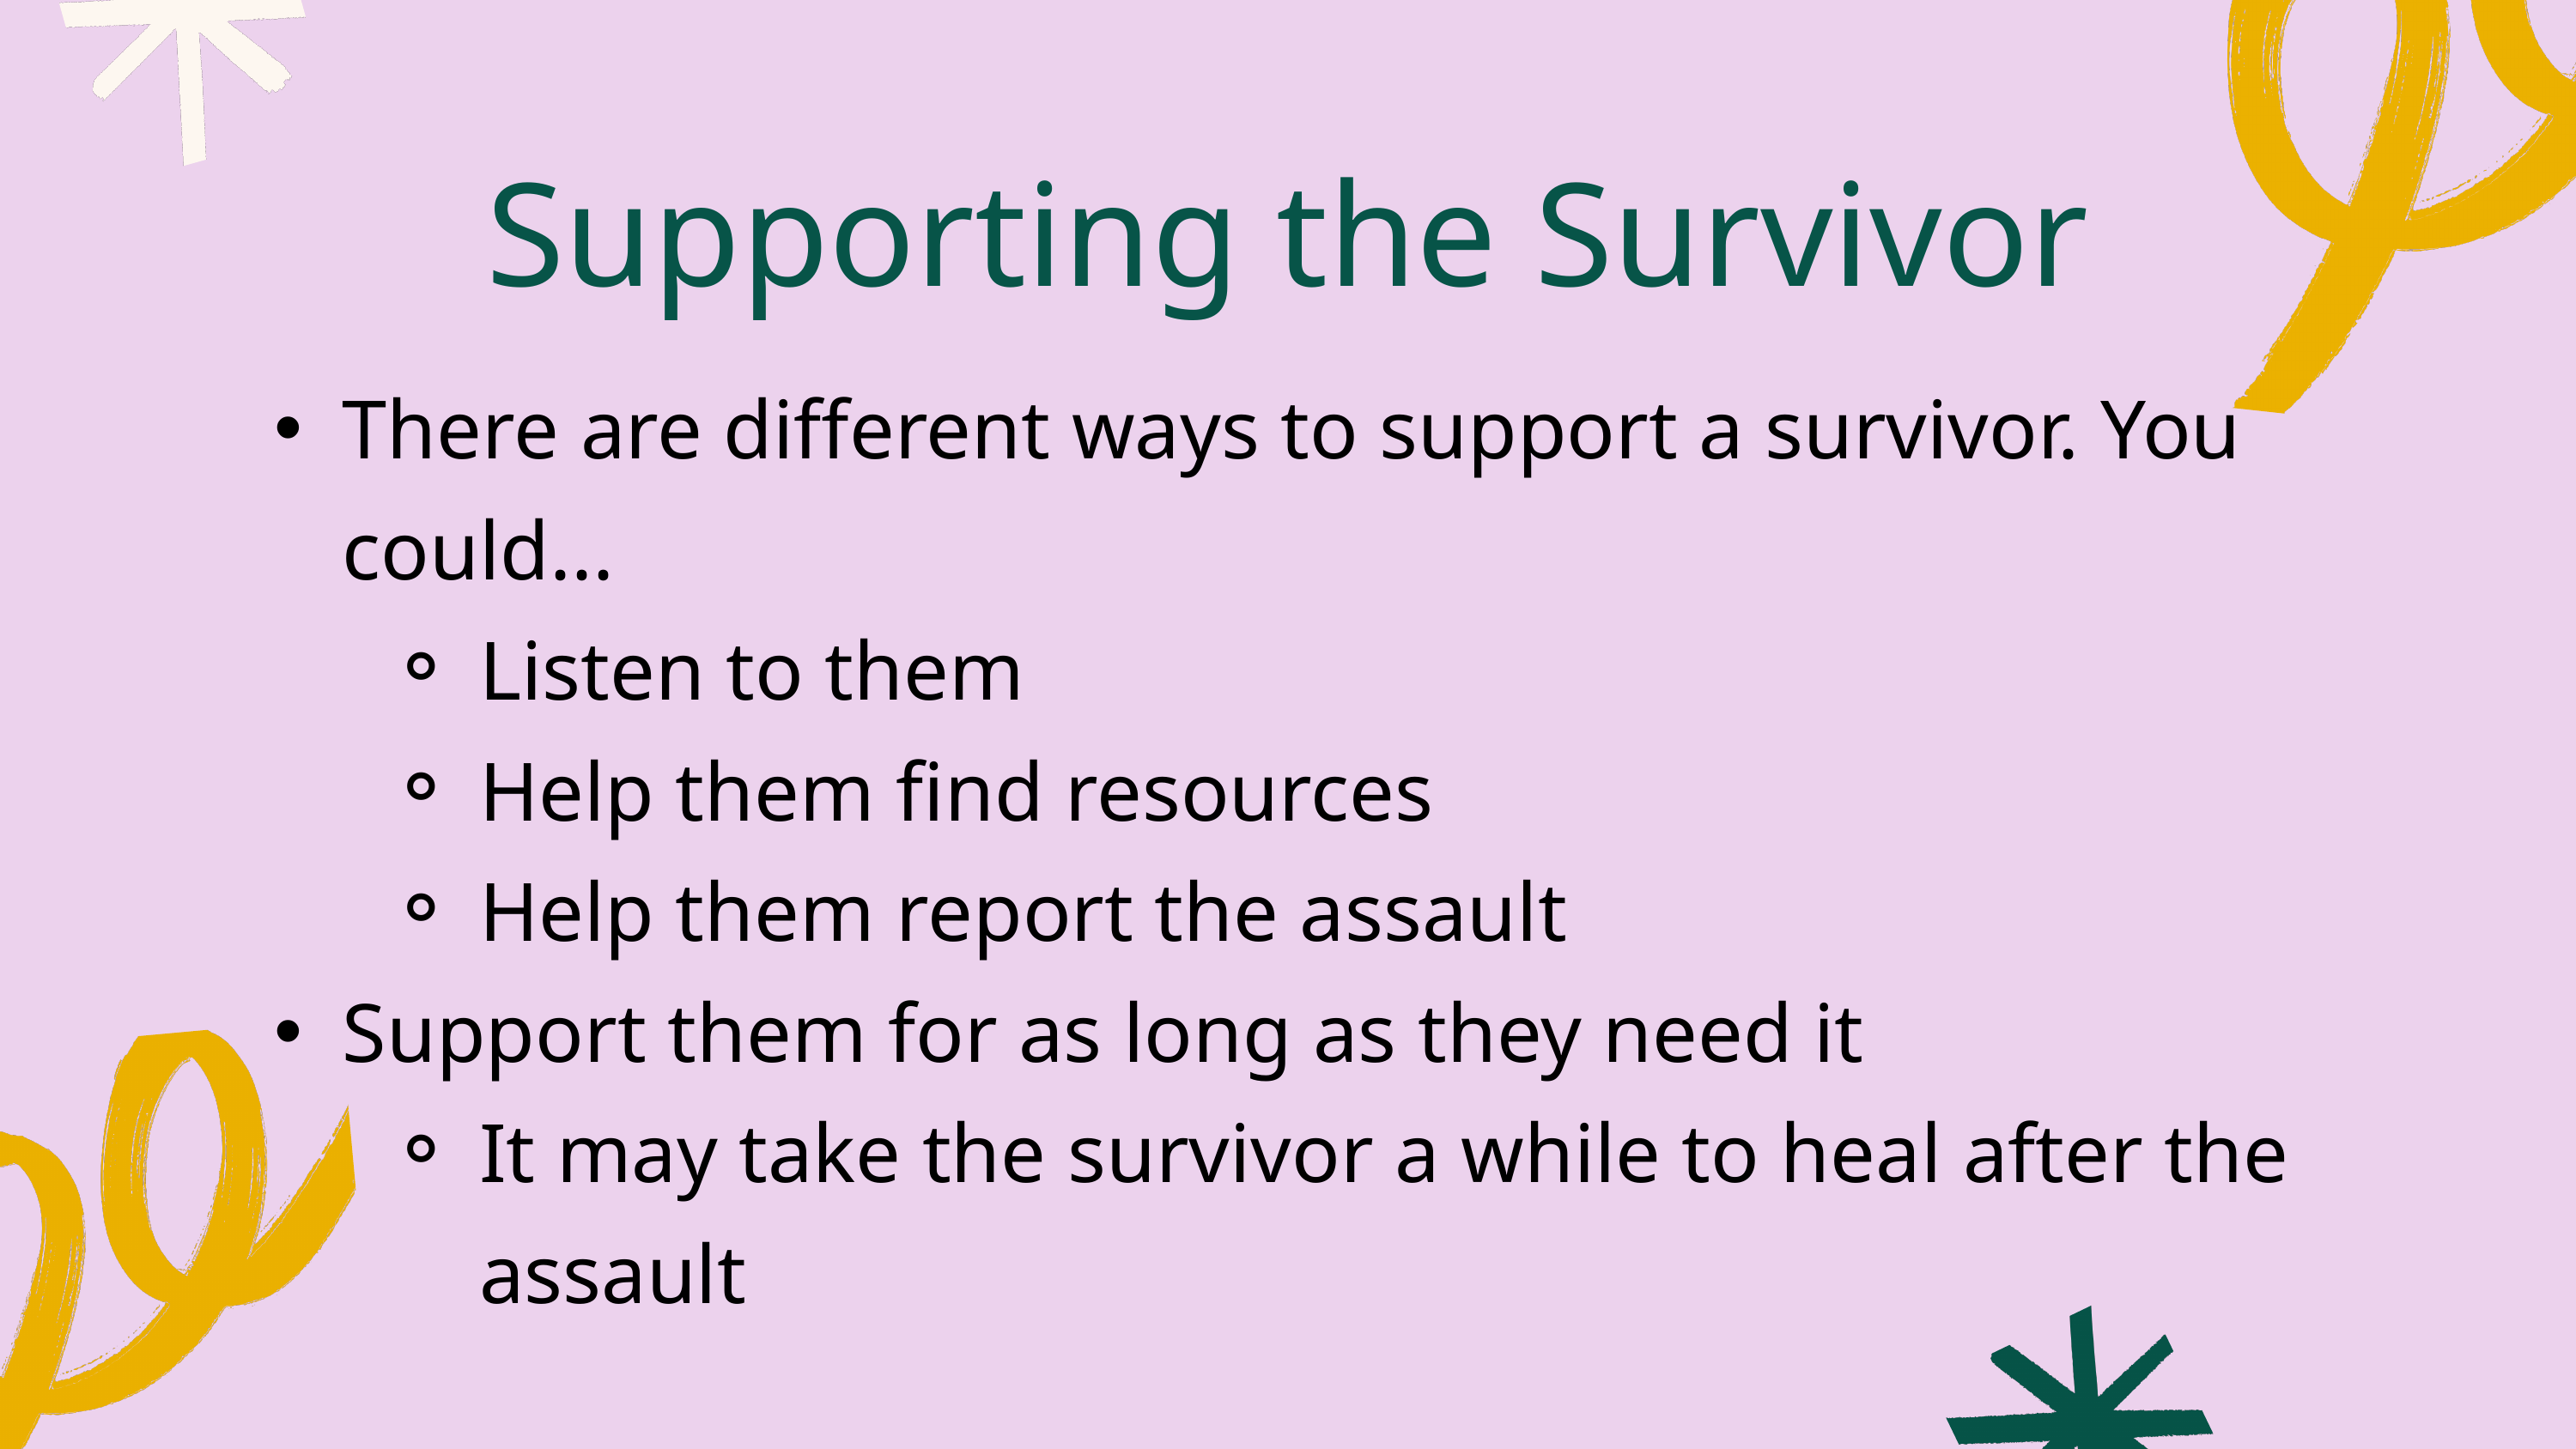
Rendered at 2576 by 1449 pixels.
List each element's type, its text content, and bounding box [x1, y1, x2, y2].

text_box [2143, 0, 2576, 446]
text_box [1929, 1320, 2221, 1449]
text_box [58, 0, 336, 187]
text_box [0, 1030, 380, 1449]
text_box Supporting the Survivor [335, 143, 2241, 316]
text_box There are different ways to support a survivor. You could... Listen to them Help them find resources Help them report the assault Support them for as long as they need it It may take the survivor a while to heal after the assault [205, 354, 2371, 1320]
